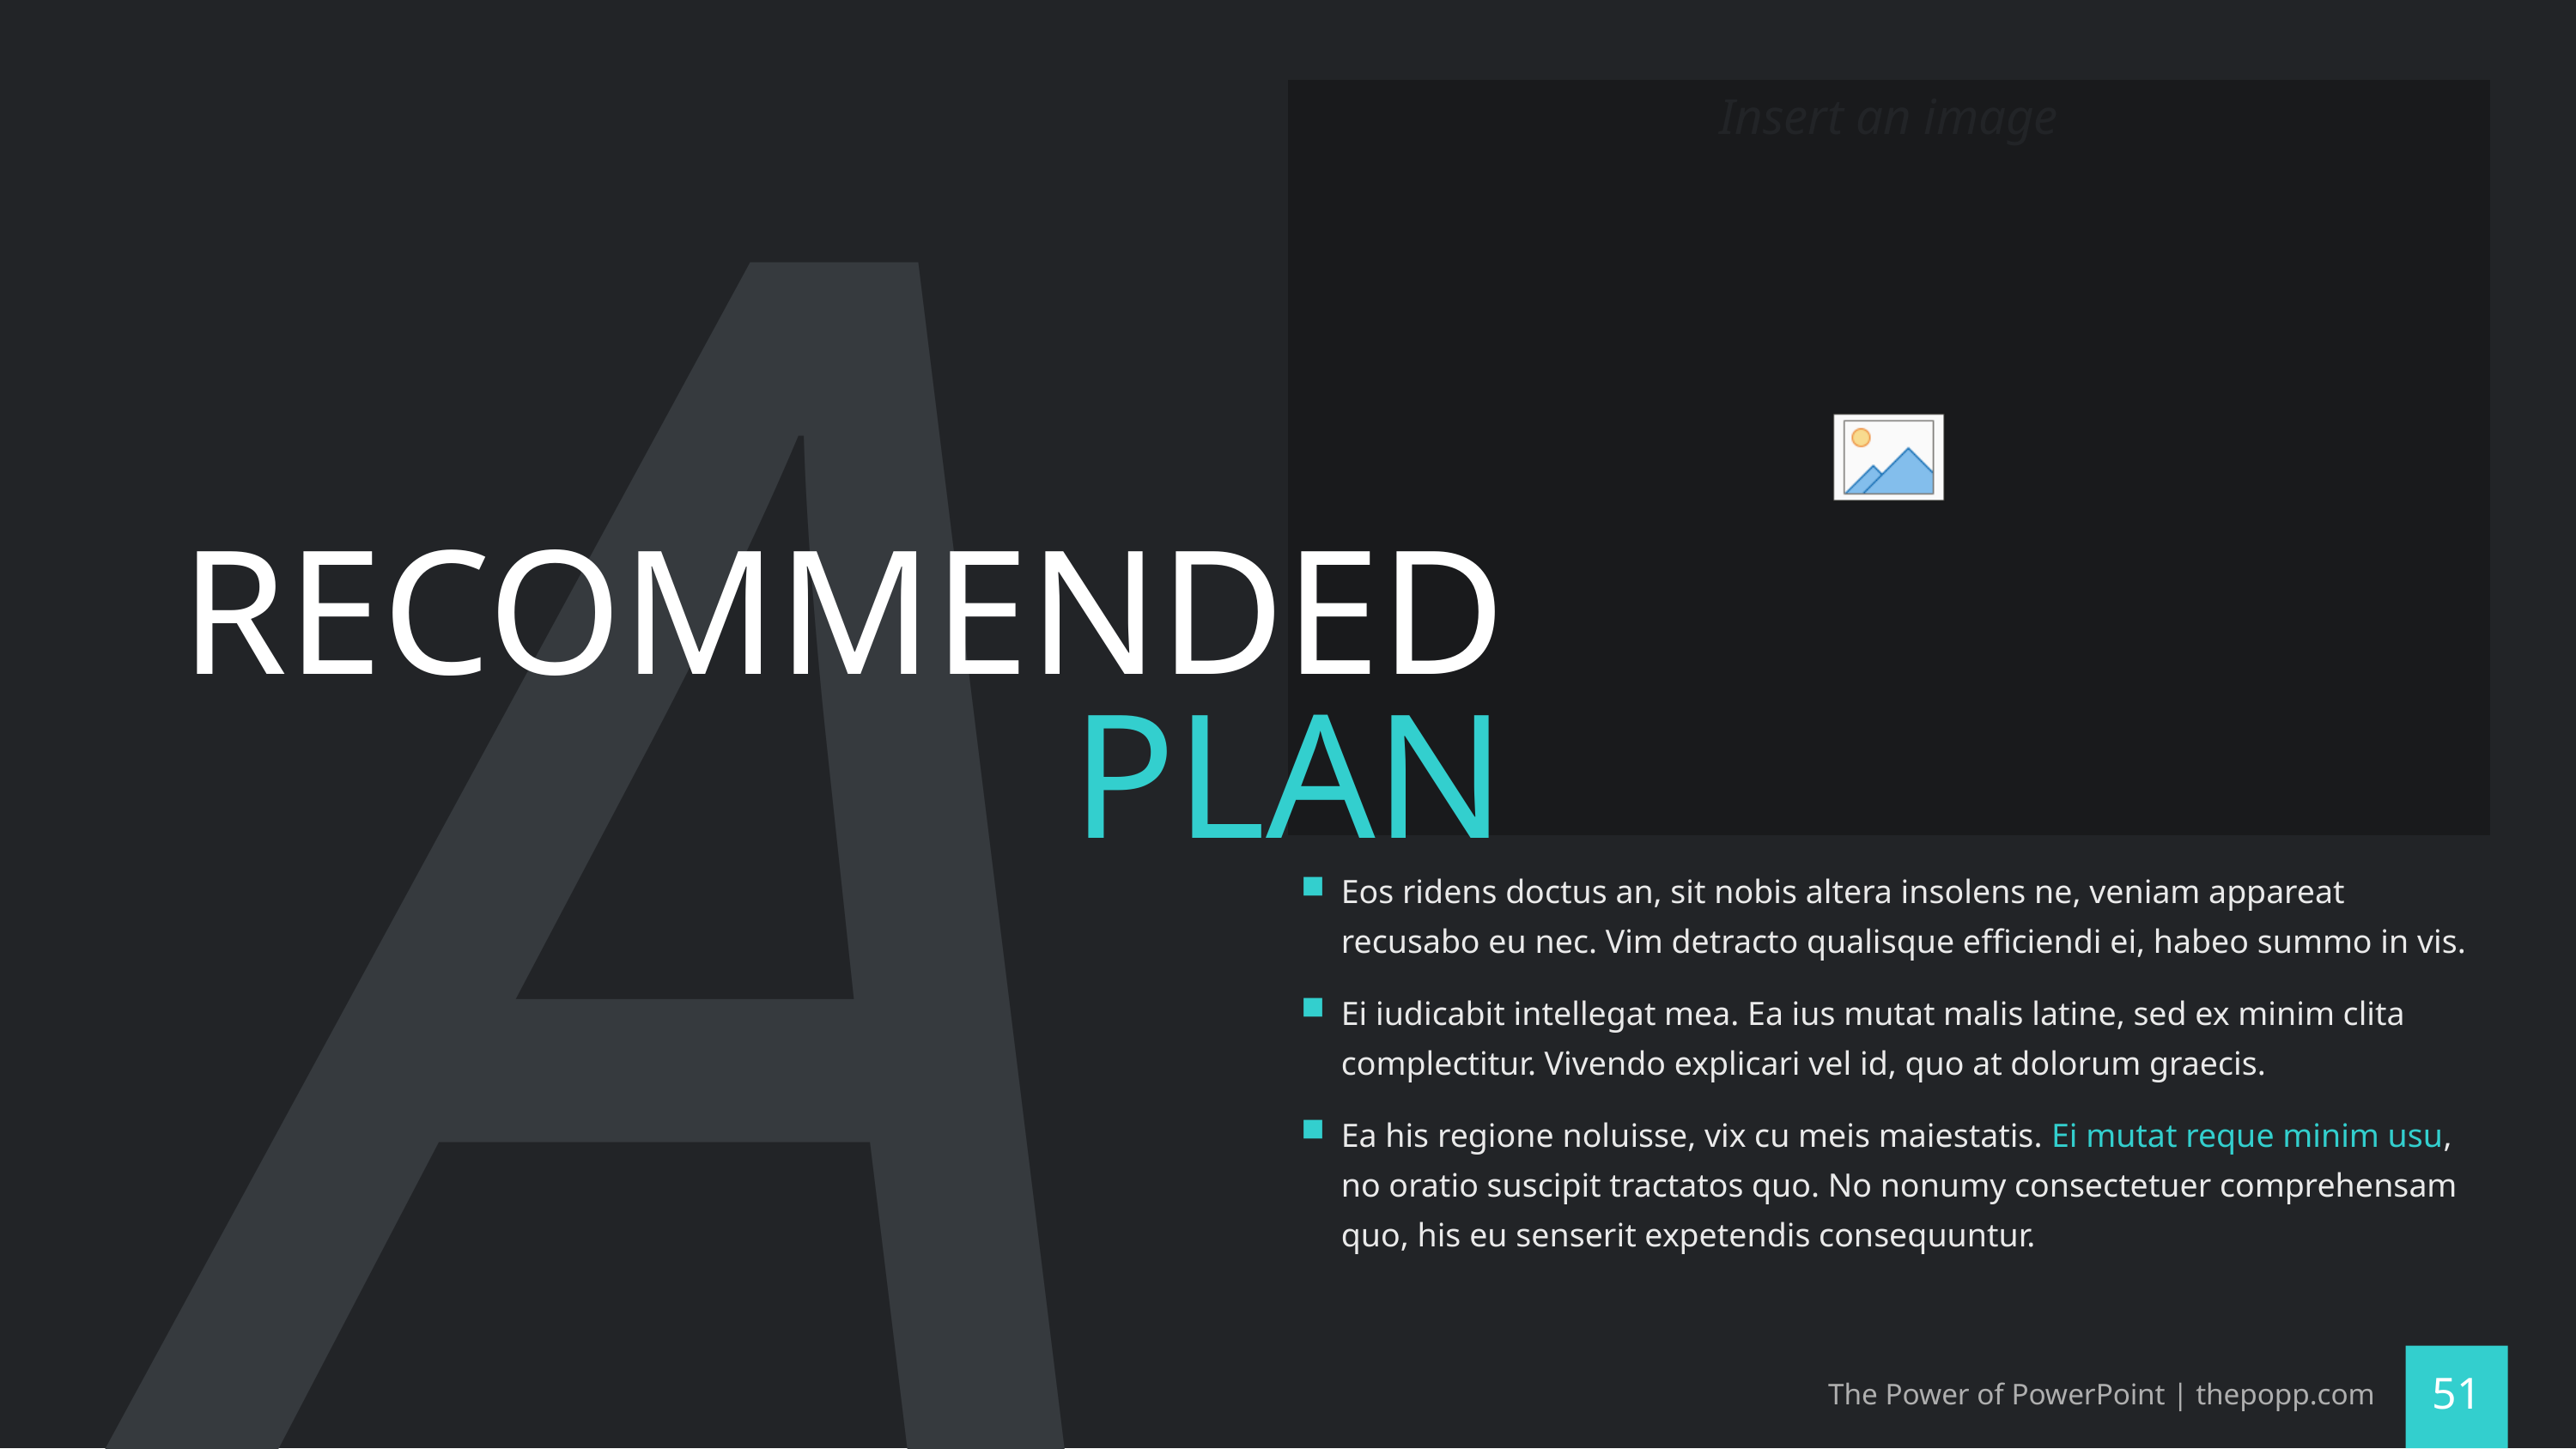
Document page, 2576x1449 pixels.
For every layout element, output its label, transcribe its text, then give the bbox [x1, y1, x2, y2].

title RECOMMENDED PLAN [100, 283, 1520, 878]
list Eos ridens doctus an, sit nobis altera insolens ne, veniam appareat recusabo eu nec. Vim detracto qualisque efficiendi ei, habeo summo in vis. Ei iudicabit intellegat mea. Ea ius mutat malis latine, sed ex minim clita complectitur. Vivendo explicari vel id, quo at dolorum graecis. Ea his regione noluisse, vix cu meis maiestatis. Ei mutat reque minim usu, no oratio suscipit tractatos quo. No nonumy consectetuer comprehensam quo, his eu senserit expetendis consequuntur. [1288, 852, 2490, 1290]
footer The Power of PowerPoint | thepopp.com [1519, 1356, 2389, 1434]
picture [1287, 79, 2490, 835]
slide_number 51 [2404, 1356, 2509, 1434]
